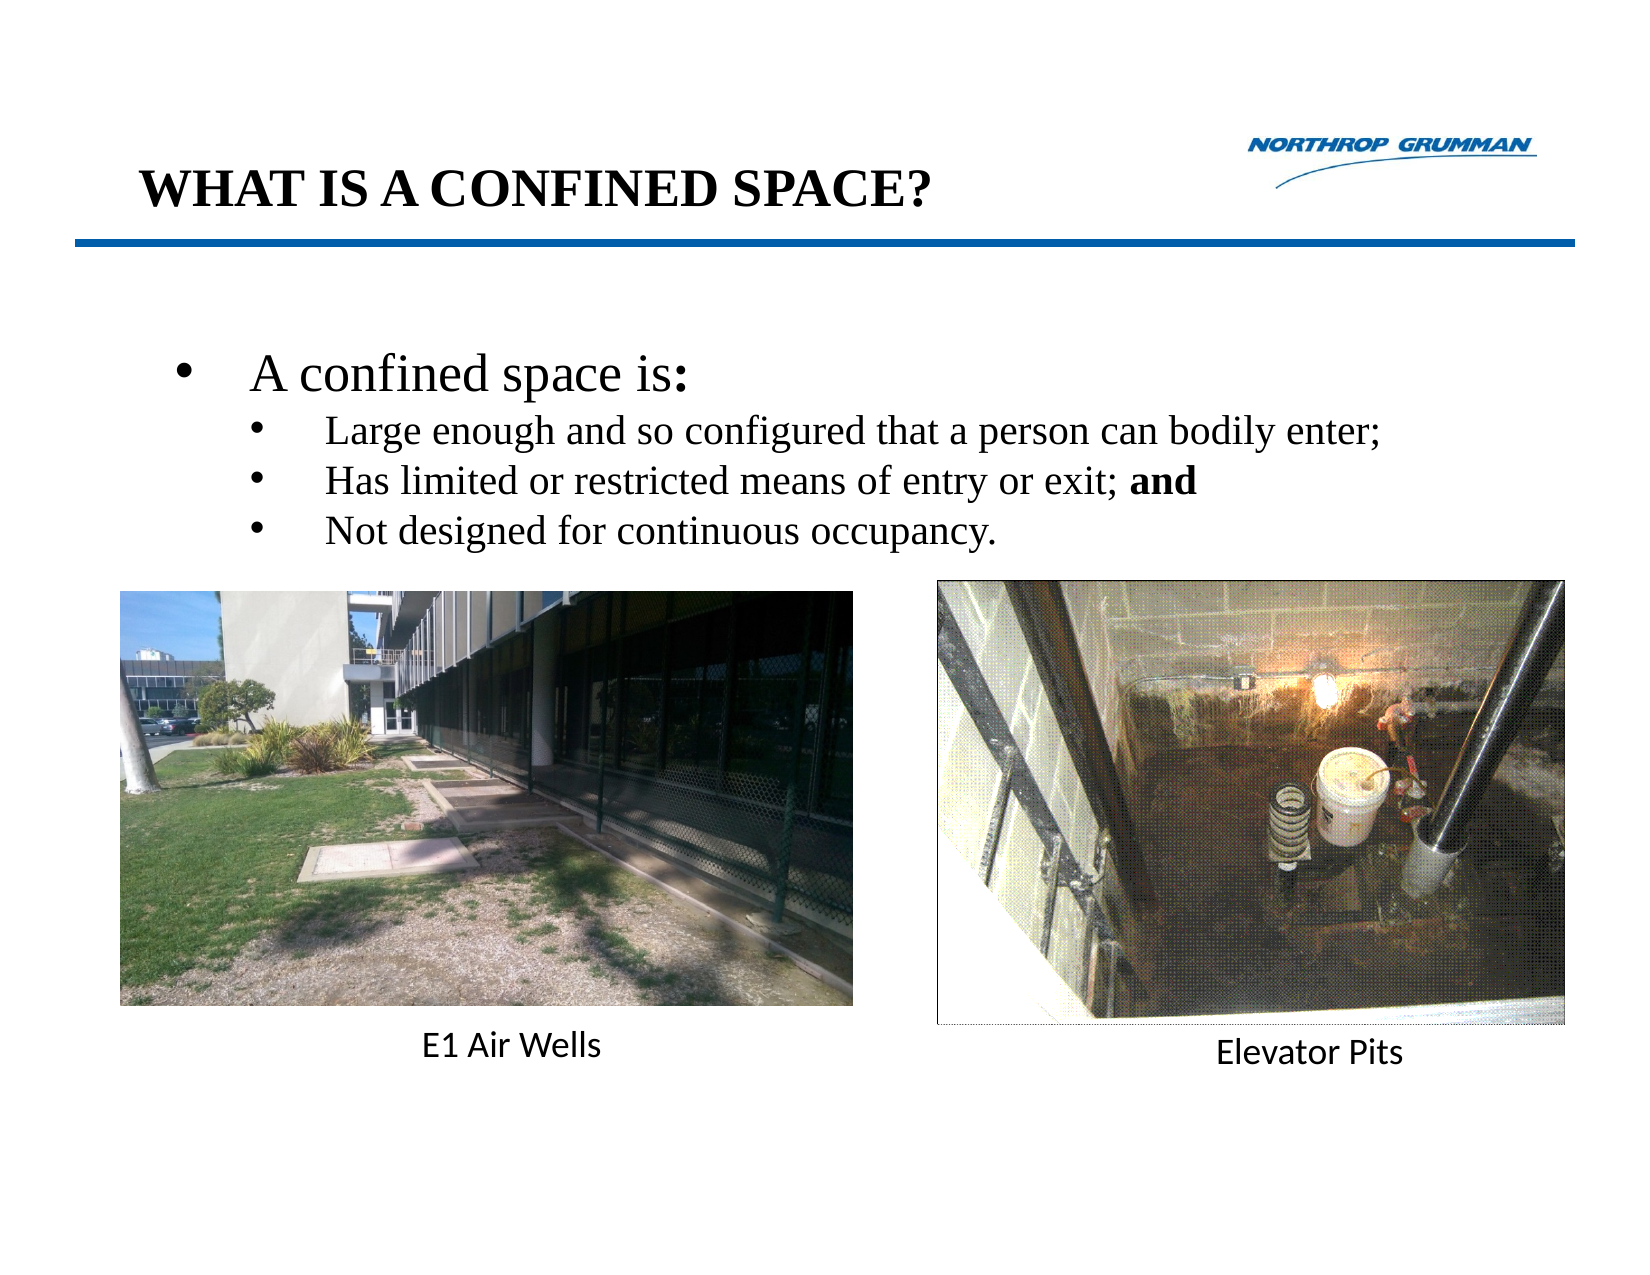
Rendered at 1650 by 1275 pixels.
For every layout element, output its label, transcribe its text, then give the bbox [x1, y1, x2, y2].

list A confined space is: Large enough and so configured that a person can bodily enter; Has limited or restricted means of entry or exit; and Not designed for continuous occupancy. [174, 337, 1482, 893]
text_box E1 Air Wells [407, 1014, 617, 1073]
picture [1247, 136, 1537, 189]
picture [119, 591, 854, 1006]
title WHAT IS A CONFINED SPACE? [138, 152, 1512, 218]
picture [937, 580, 1565, 1026]
text_box Elevator Pits [1201, 1034, 1419, 1080]
